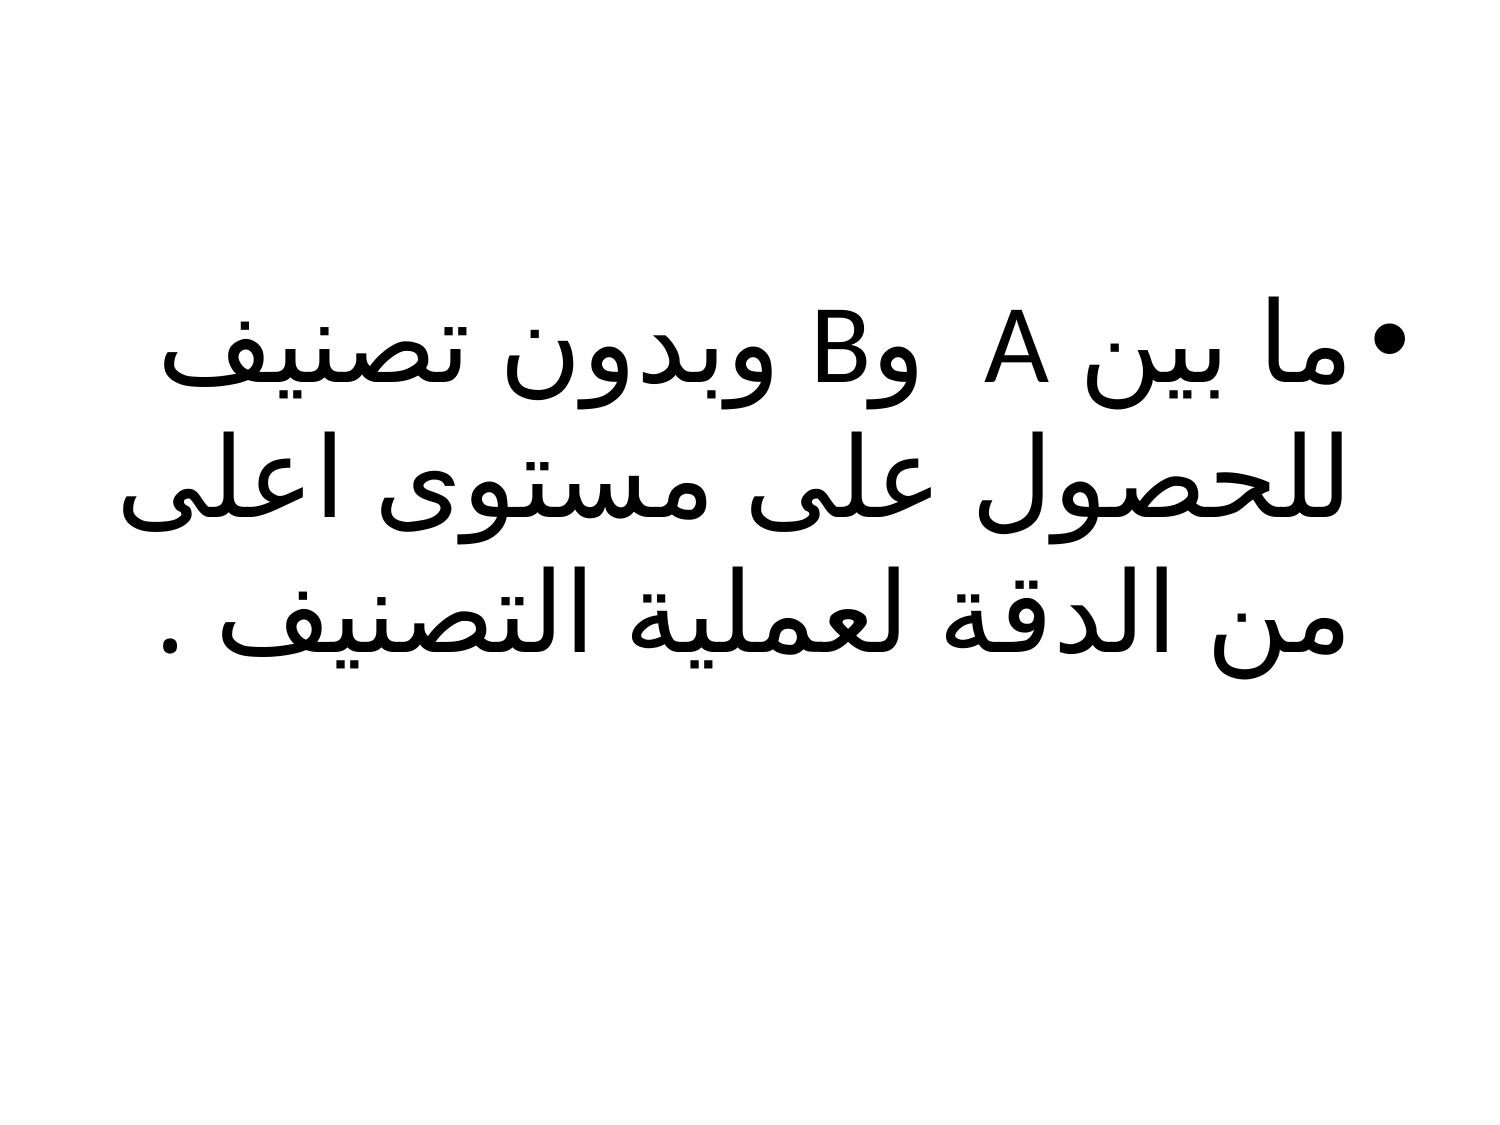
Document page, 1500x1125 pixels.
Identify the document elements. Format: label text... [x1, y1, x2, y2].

list ما بين A وB وبدون تصنيف للحصول على مستوى اعلى من الدقة لعملية التصنيف . [75, 262, 1425, 1005]
